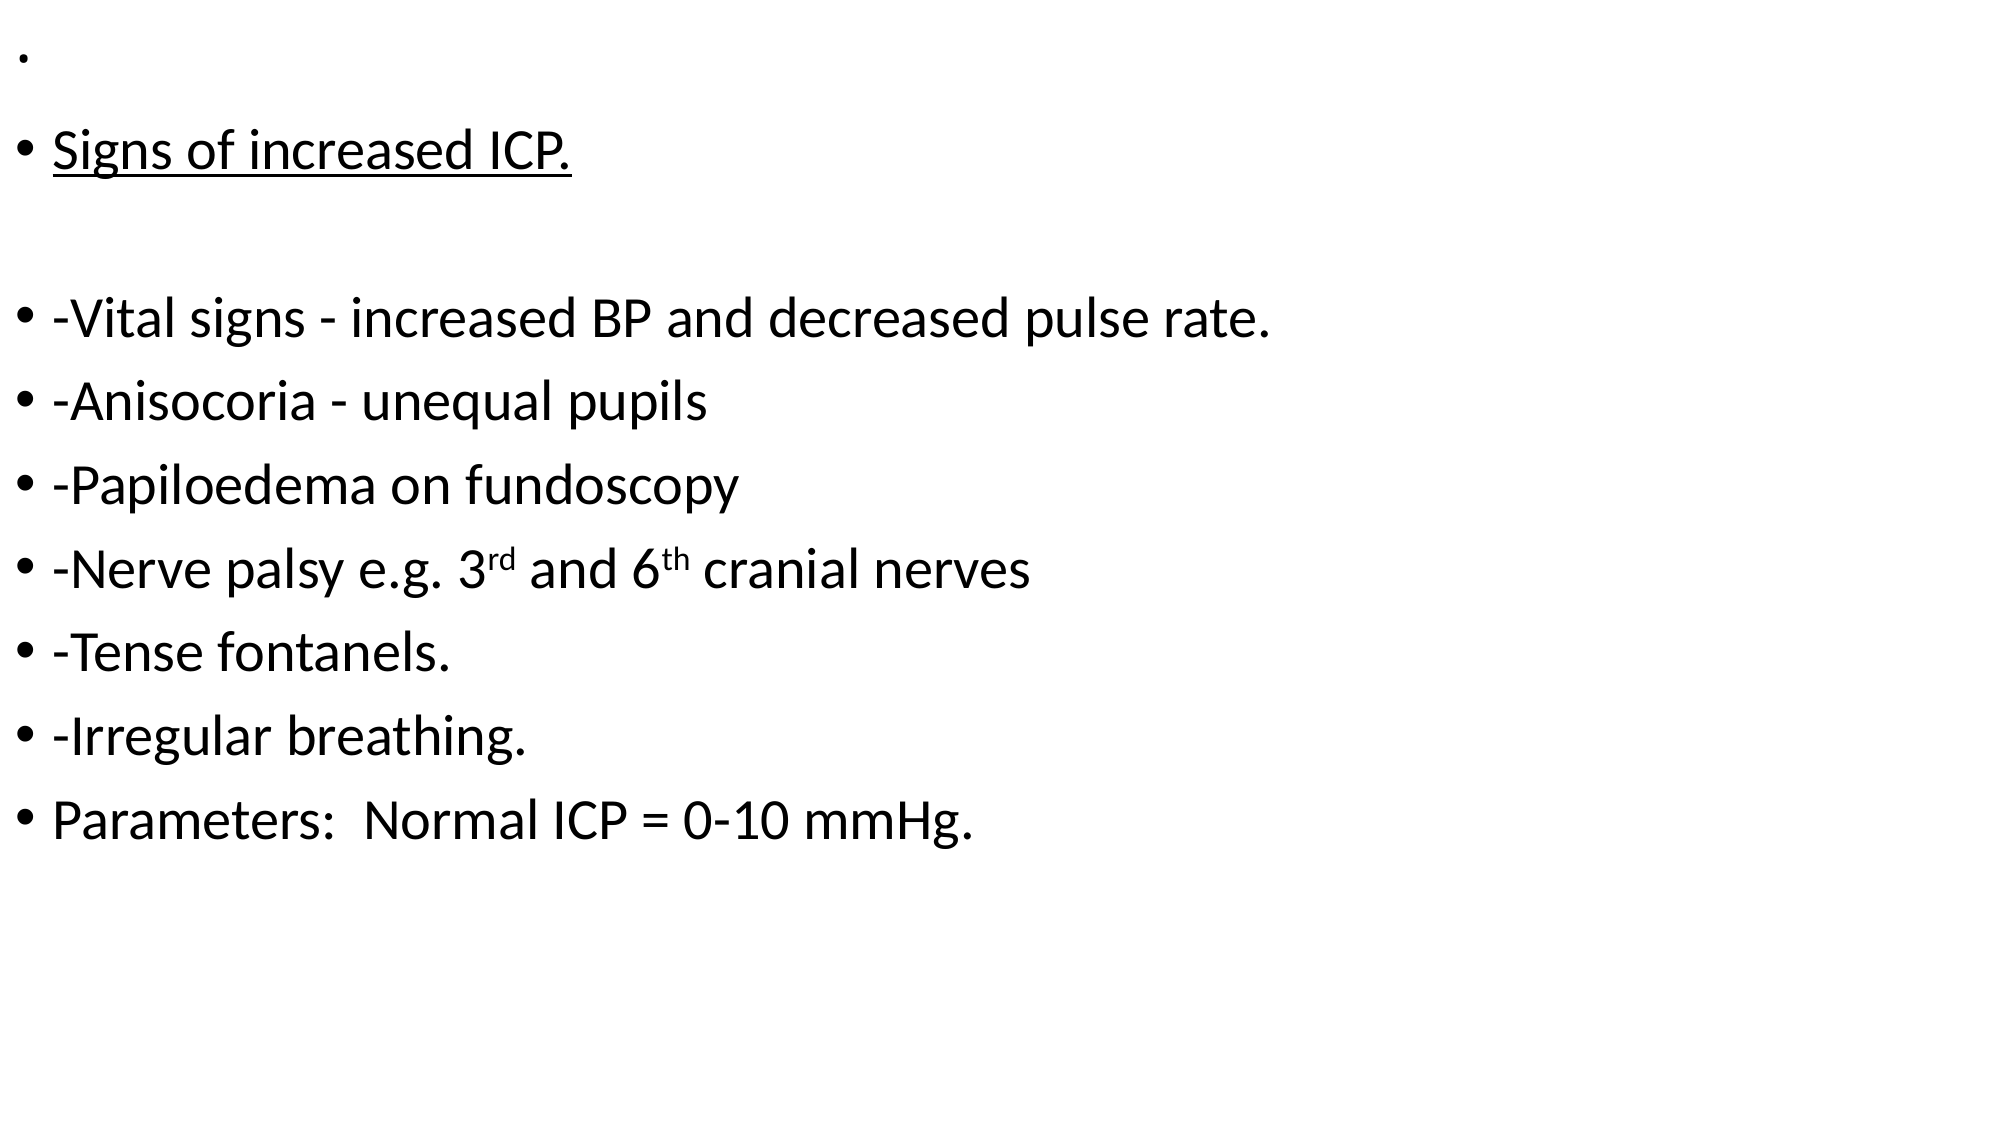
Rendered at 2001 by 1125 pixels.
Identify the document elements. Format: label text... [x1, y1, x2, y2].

list Signs of increased ICP. -Vital signs - increased BP and decreased pulse rate. -Anisocoria - unequal pupils -Papiloedema on fundoscopy -Nerve palsy e.g. 3rd and 6th cranial nerves -Tense fontanels. -Irregular breathing. Parameters: Normal ICP = 0-10 mmHg. [0, 111, 2000, 1125]
title . [0, 0, 1863, 85]
